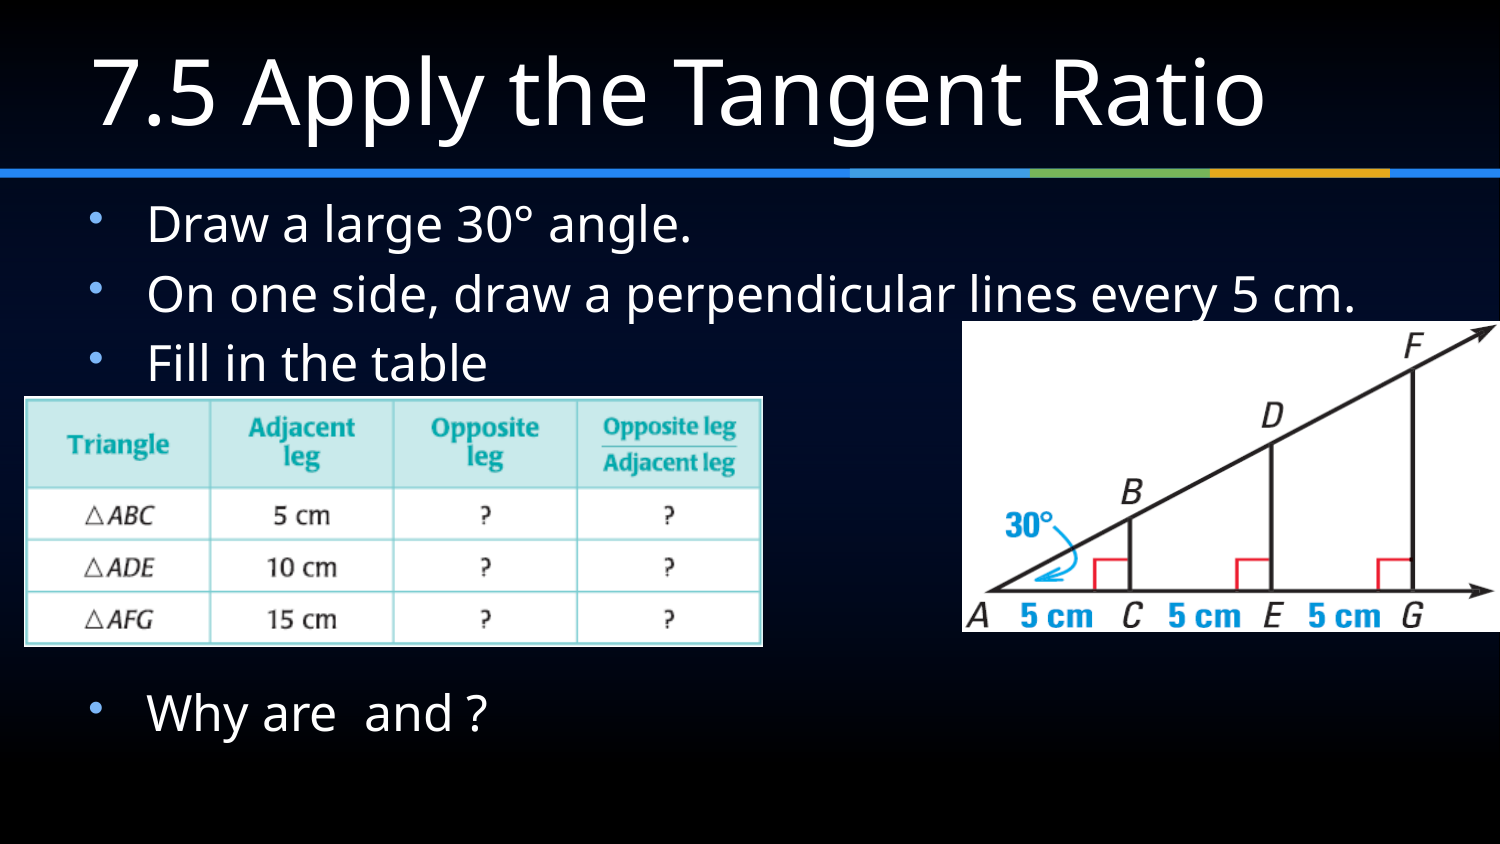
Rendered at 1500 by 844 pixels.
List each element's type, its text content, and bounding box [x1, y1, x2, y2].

picture [961, 321, 1500, 633]
title 7.5 Apply the Tangent Ratio [75, 18, 1425, 160]
picture [24, 396, 763, 648]
